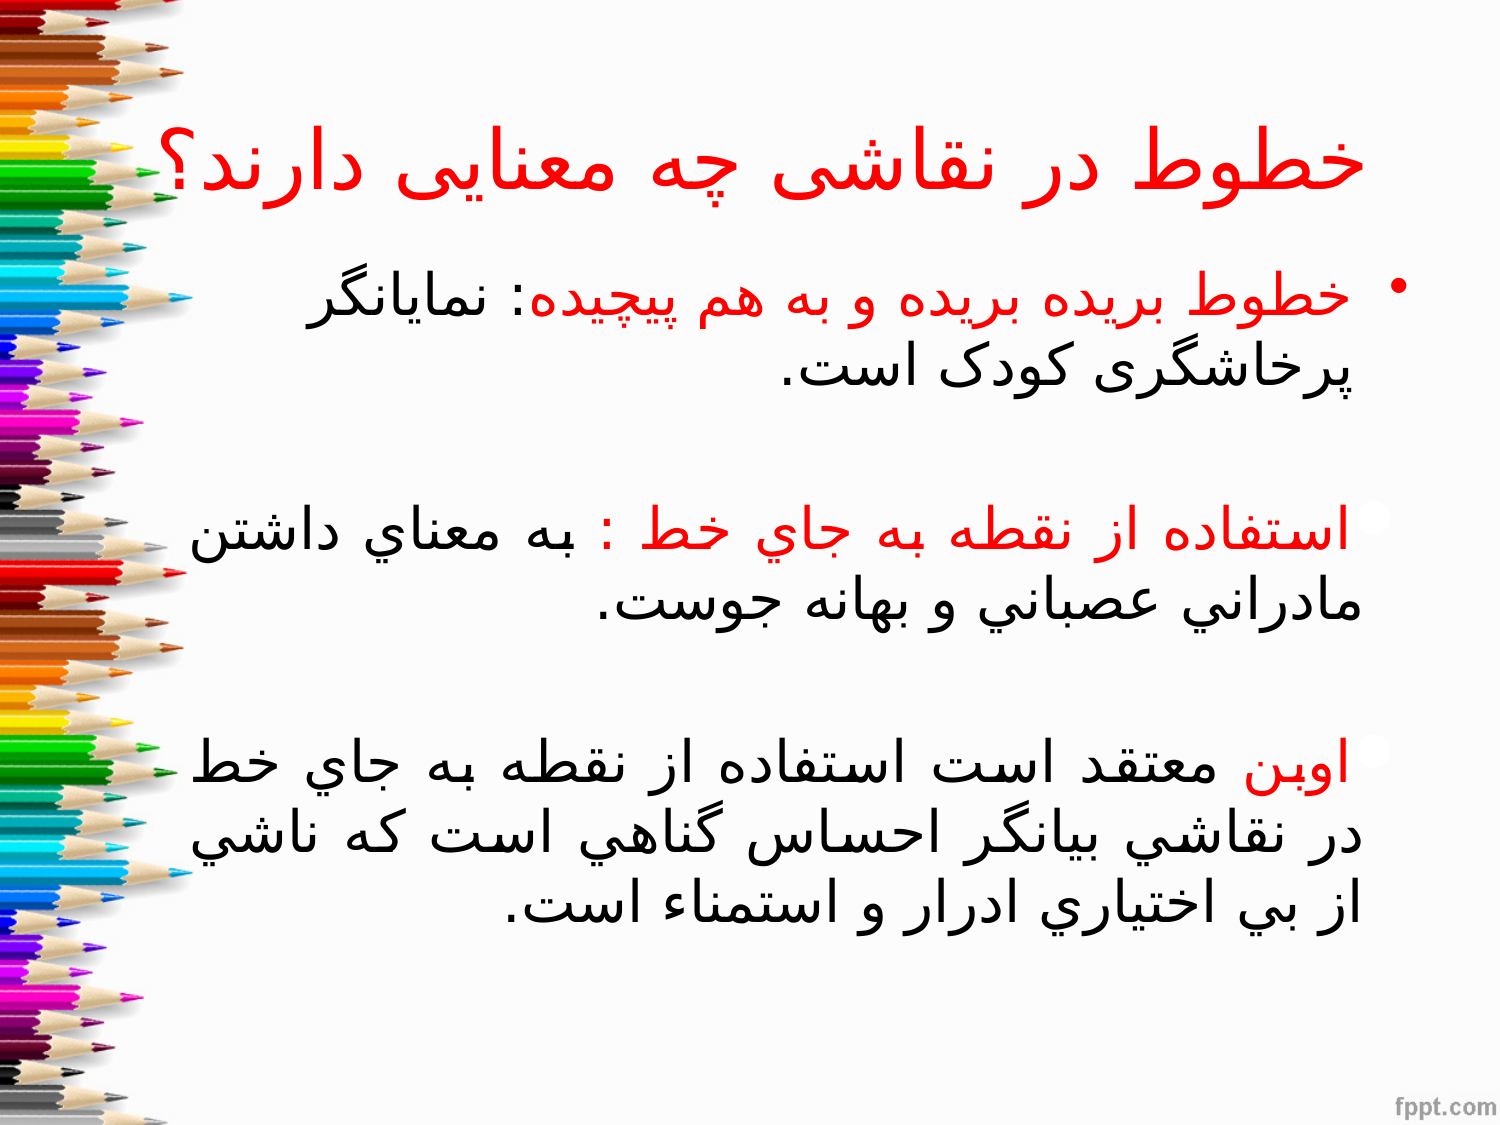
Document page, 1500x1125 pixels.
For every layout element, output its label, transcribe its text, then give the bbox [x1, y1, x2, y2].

picture [0, 0, 1500, 1125]
title خطوط در نقاشی چه معنایی دارند؟ [37, 99, 1488, 213]
list خطوط بریده بریده و به هم پیچیده: نمایانگر پرخاشگری کودک است. استفاده از نقطه به جاي خط : به معناي داشتن مادراني عصباني و بهانه جوست. اوبن معتقد است استفاده از نقطه به جاي خط در نقاشي بيانگر احساس گناهي است كه ناشي از بي اختياري ادرار و استمناء است. [171, 249, 1425, 1038]
